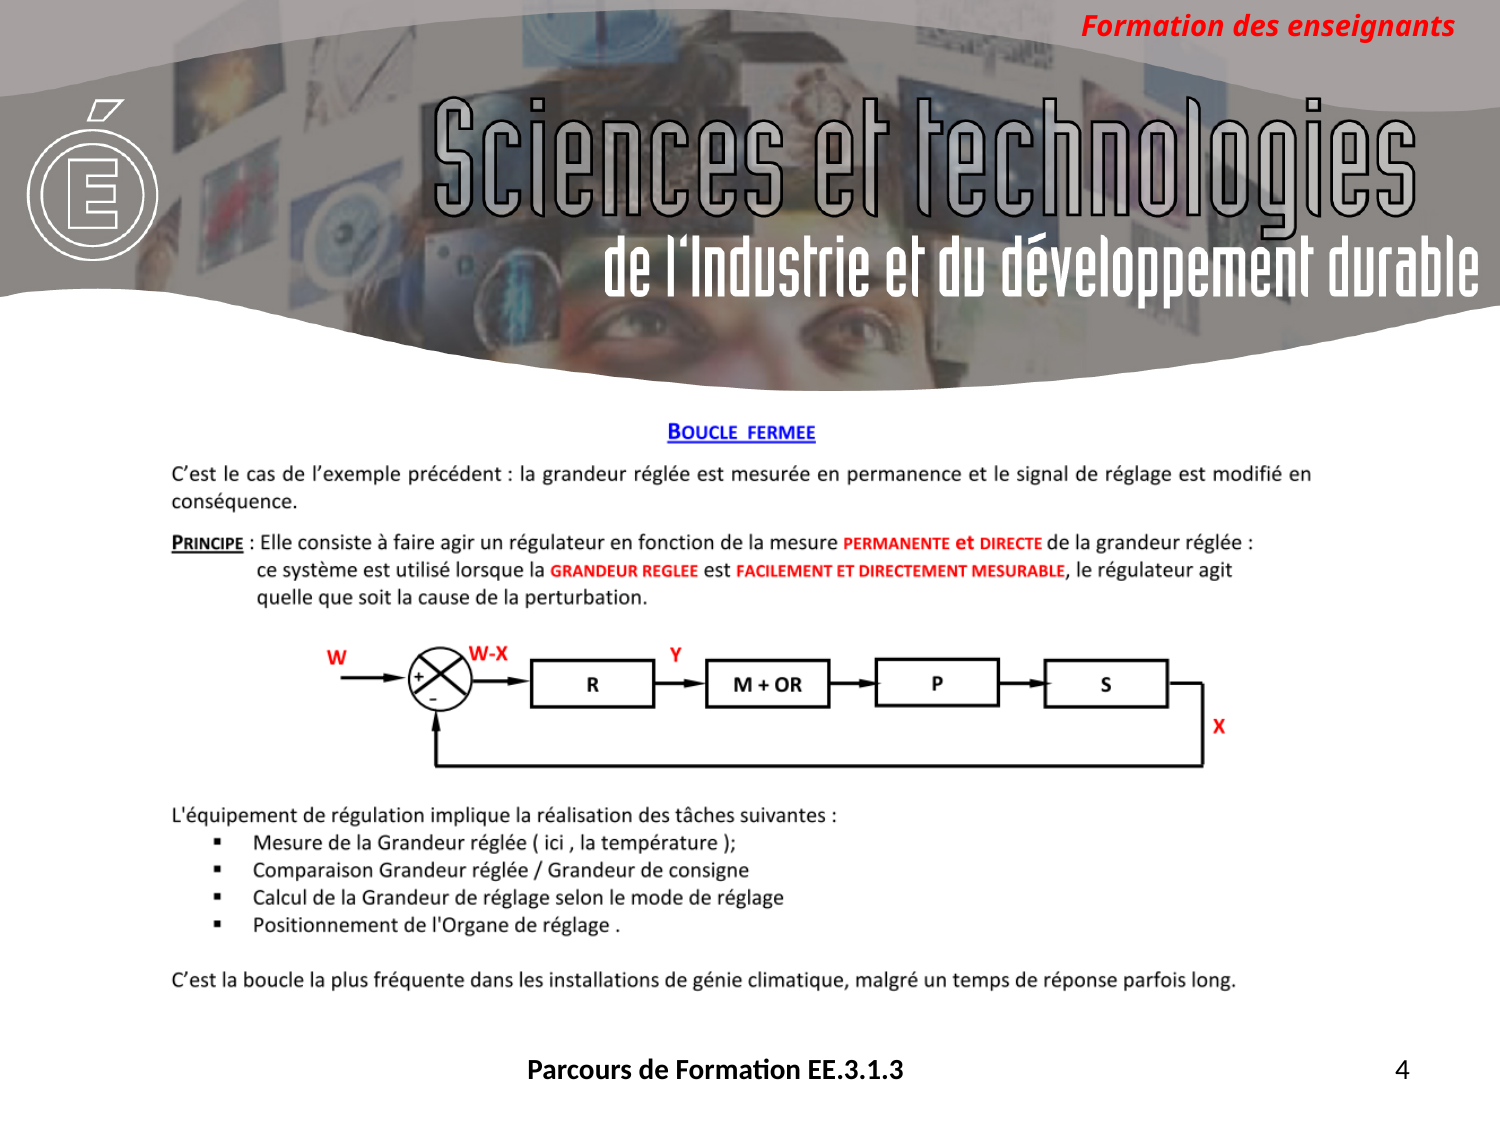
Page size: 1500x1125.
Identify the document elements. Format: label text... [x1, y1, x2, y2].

footer Parcours de Formation EE.3.1.3 [512, 1042, 1075, 1103]
slide_number 4 [1075, 1042, 1425, 1103]
picture [0, 0, 1500, 400]
picture [147, 420, 1329, 1010]
